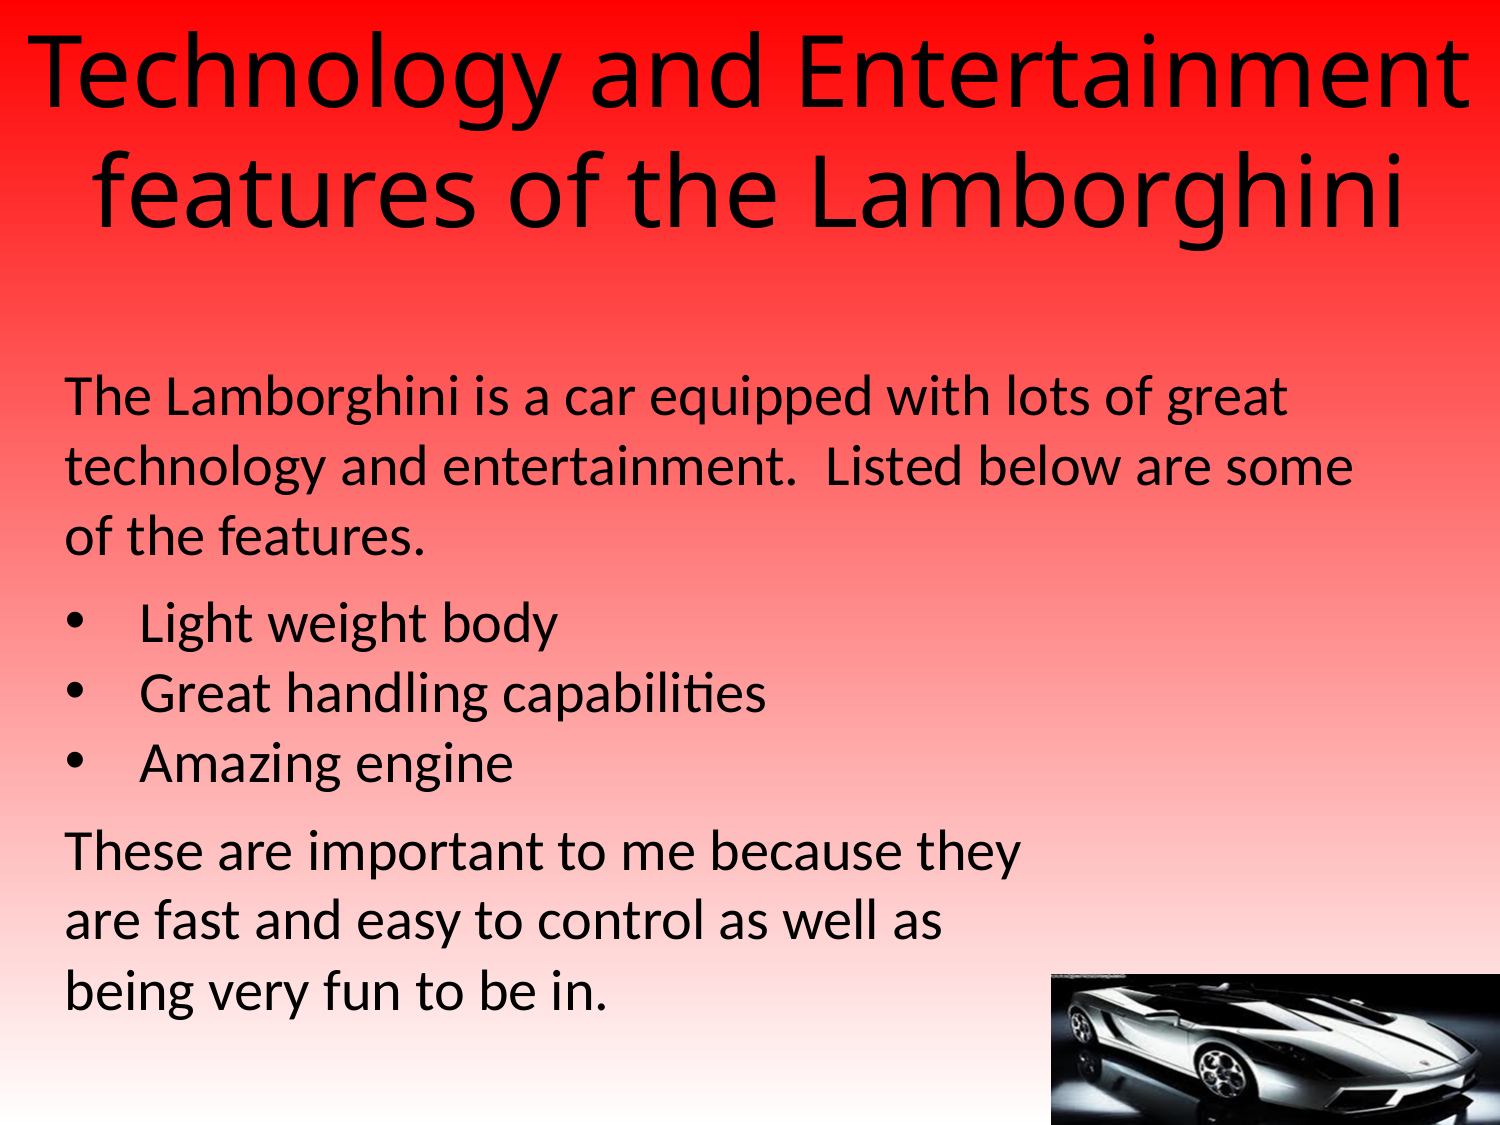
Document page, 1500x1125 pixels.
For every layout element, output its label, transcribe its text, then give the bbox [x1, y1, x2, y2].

picture [1051, 974, 1500, 1125]
text_box Technology and Entertainment features of the Lamborghini [0, 0, 1500, 255]
text_box Light weight body Great handling capabilities Amazing engine [49, 577, 1052, 802]
text_box These are important to me because they are fast and easy to control as well as being very fun to be in. [49, 804, 1052, 1030]
text_box The Lamborghini is a car equipped with lots of great technology and entertainment. Listed below are some of the features. [49, 350, 1388, 575]
